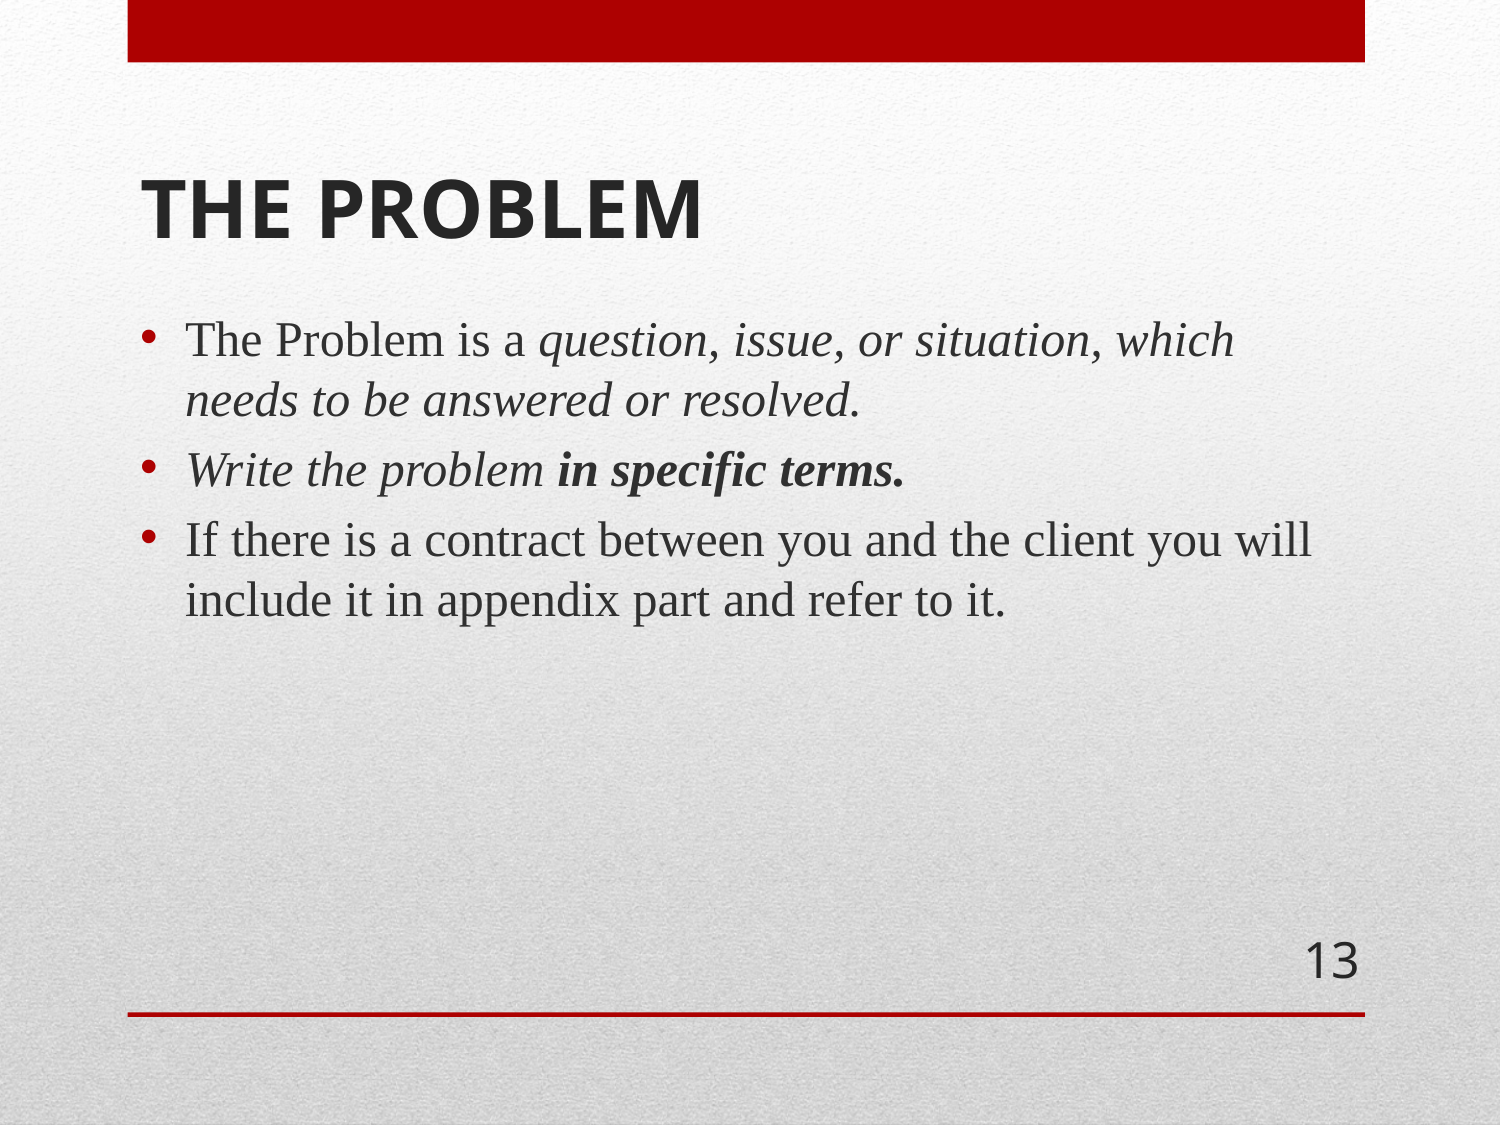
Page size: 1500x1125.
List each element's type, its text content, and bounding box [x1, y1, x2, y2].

slide_number 13 [1250, 933, 1375, 993]
list The Problem is a question, issue, or situation, which needs to be answered or resolved. Write the problem in specific terms. If there is a contract between you and the client you will include it in appendix part and refer to it. [125, 112, 1363, 750]
